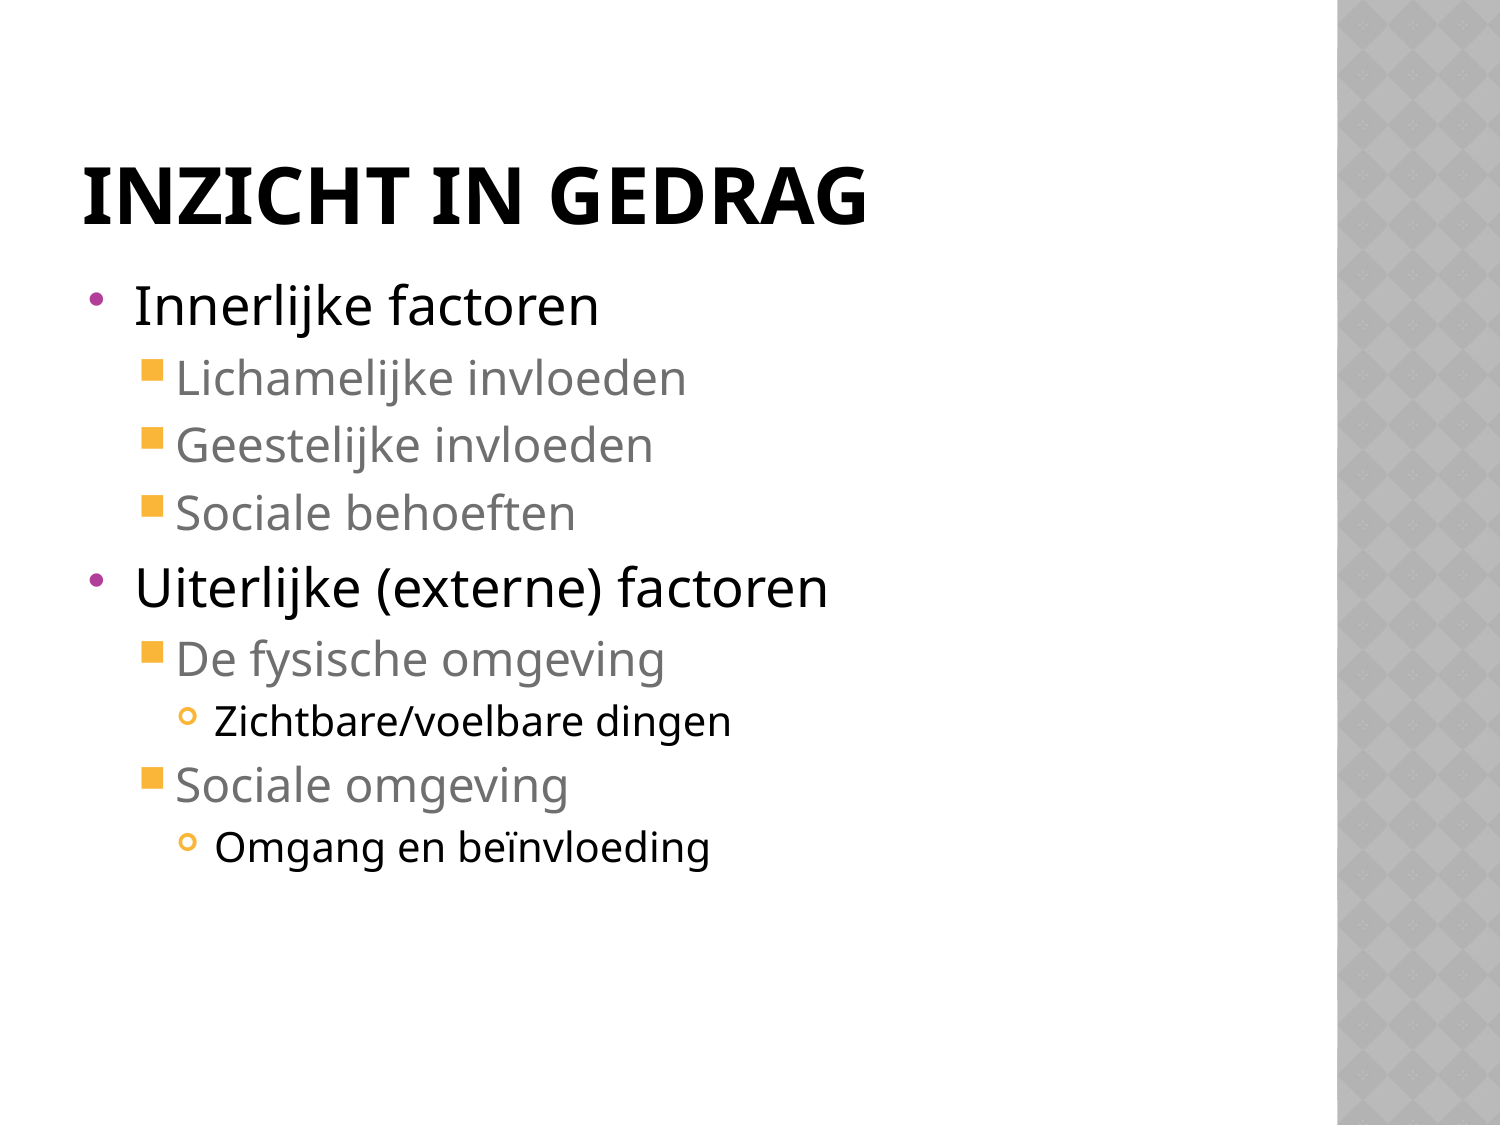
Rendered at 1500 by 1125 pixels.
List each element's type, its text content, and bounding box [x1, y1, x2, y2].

list Innerlijke factoren Lichamelijke invloeden Geestelijke invloeden Sociale behoeften Uiterlijke (externe) factoren De fysische omgeving Zichtbare/voelbare dingen Sociale omgeving Omgang en beïnvloeding [75, 264, 1263, 1059]
title Inzicht in gedrag [75, 52, 1263, 240]
